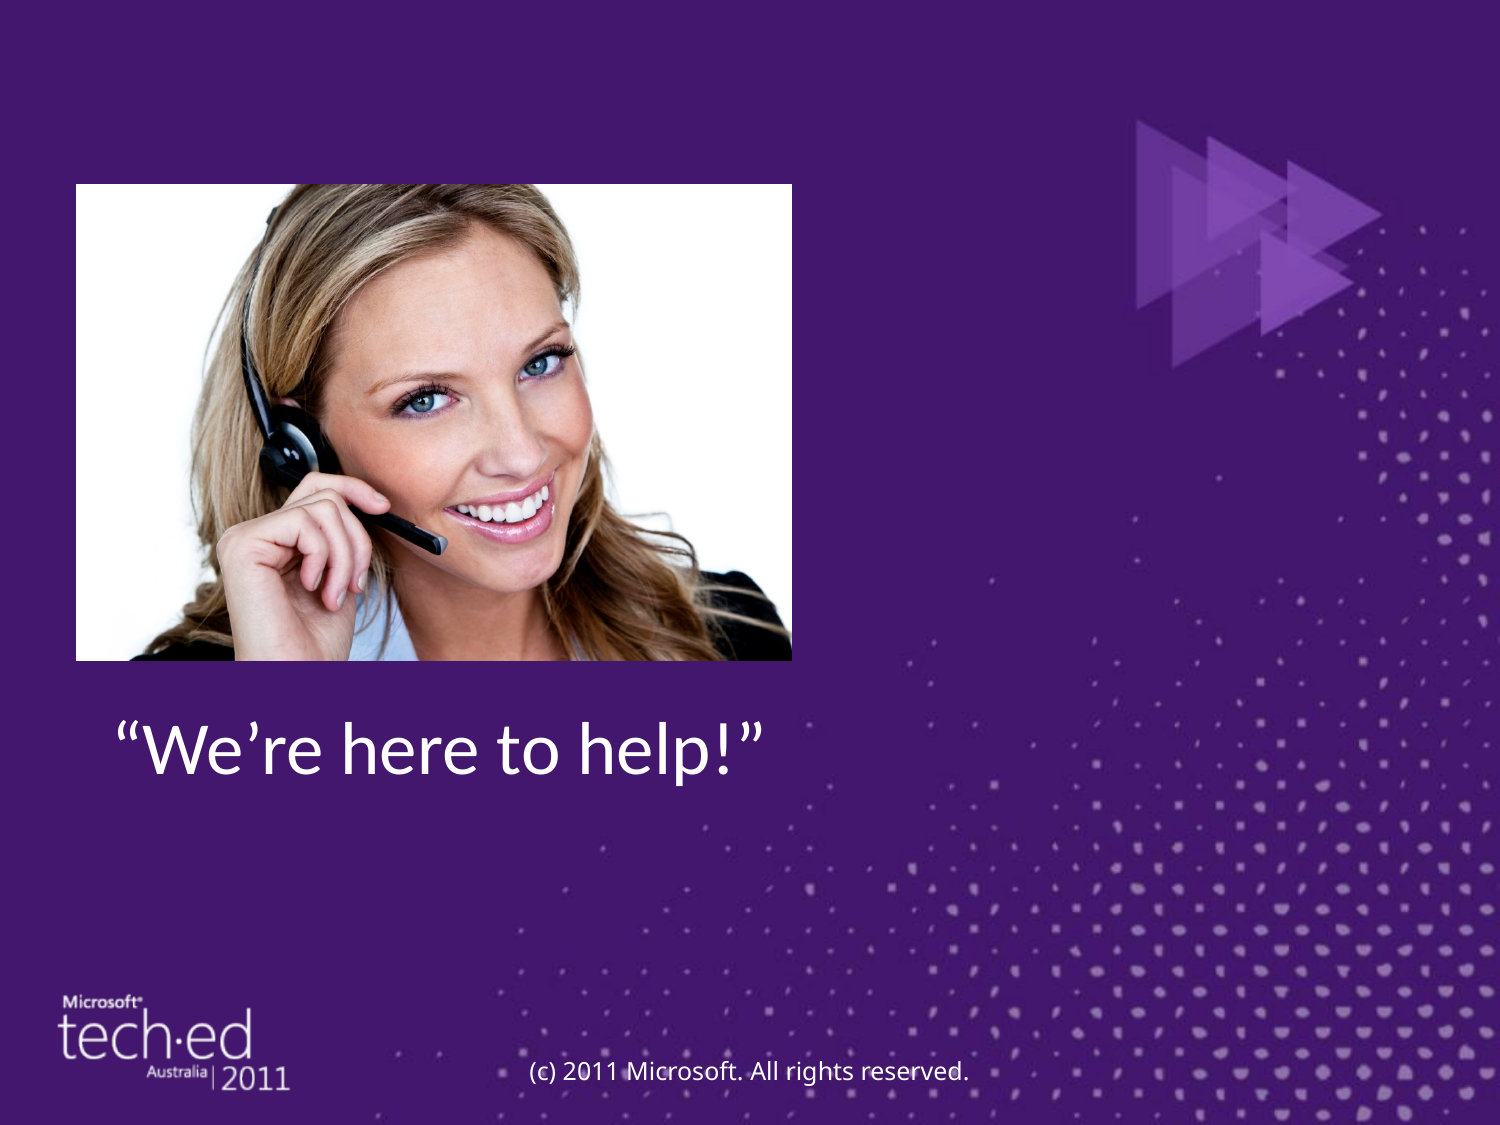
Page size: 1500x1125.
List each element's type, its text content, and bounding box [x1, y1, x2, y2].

footer (c) 2011 Microsoft. All rights reserved. [512, 1042, 988, 1103]
text_box “We’re here to help!” [96, 692, 783, 798]
picture [0, 0, 1500, 1125]
